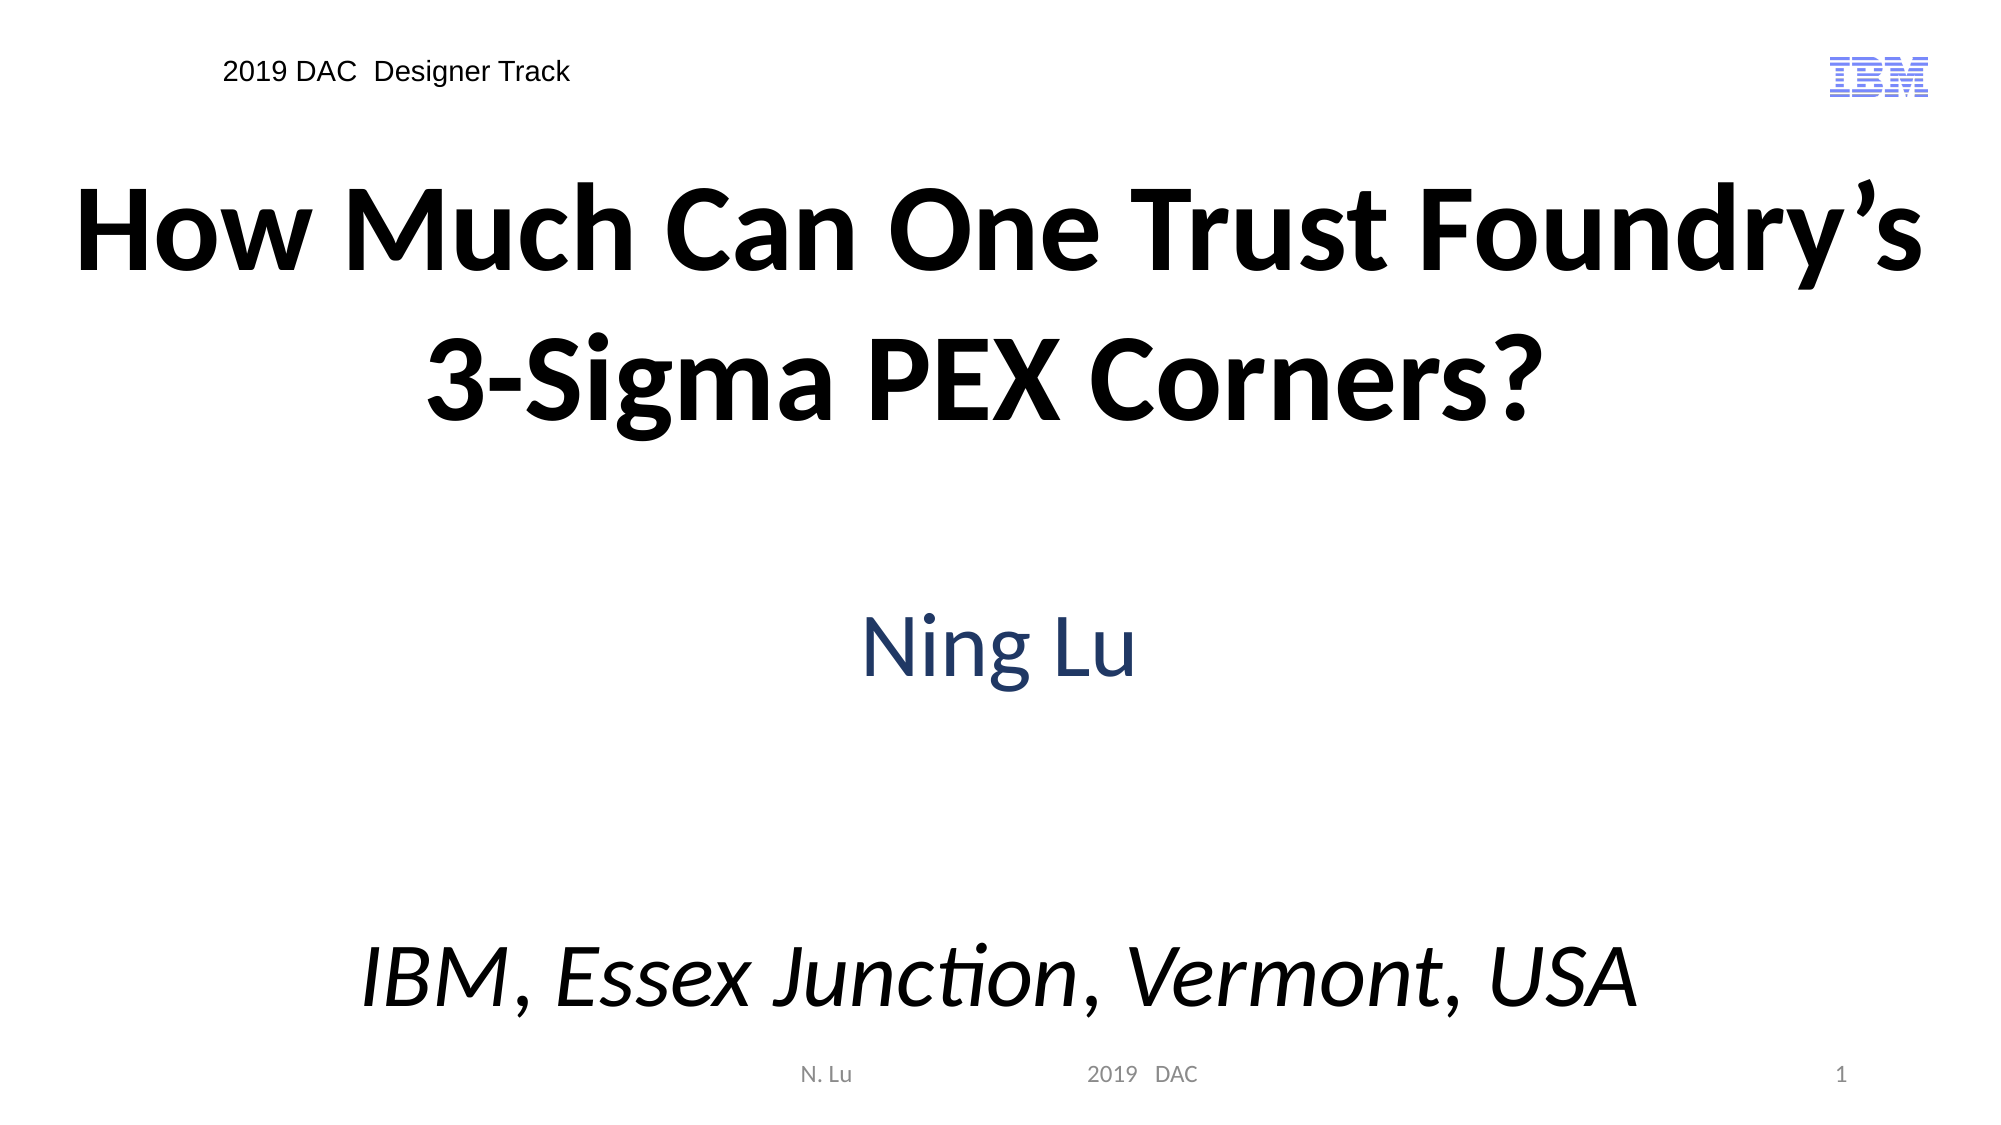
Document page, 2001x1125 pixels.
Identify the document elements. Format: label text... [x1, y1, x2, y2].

footer N. Lu 2019 DAC [662, 1042, 1338, 1103]
slide_number 1 [1412, 1042, 1863, 1103]
text_box How Much Can One Trust Foundry’s 3-Sigma PEX Corners? Ning Lu IBM, Essex Junction, Vermont, USA [54, 137, 1946, 1033]
picture [1830, 57, 1928, 97]
text_box 2019 DAC Designer Track [207, 51, 594, 95]
